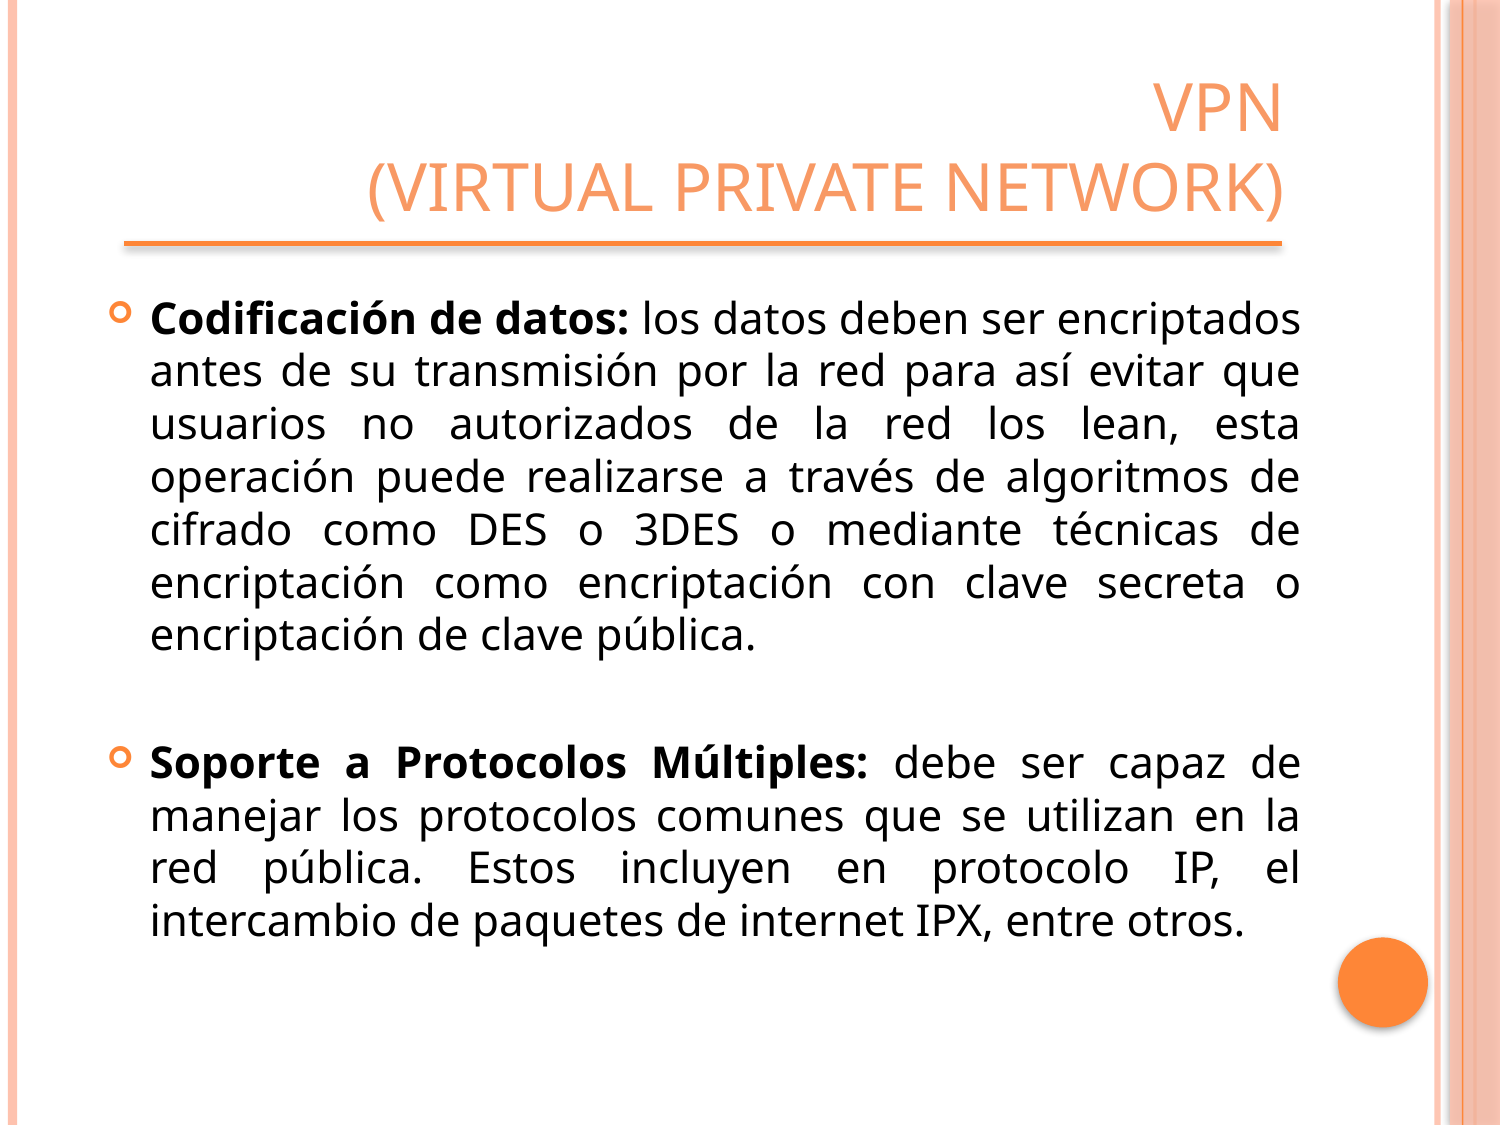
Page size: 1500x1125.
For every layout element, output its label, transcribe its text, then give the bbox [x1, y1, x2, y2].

list Codificación de datos: los datos deben ser encriptados antes de su transmisión por la red para así evitar que usuarios no autorizados de la red los lean, esta operación puede realizarse a través de algoritmos de cifrado como DES o 3DES o mediante técnicas de encriptación como encriptación con clave secreta o encriptación de clave pública. Soporte a Protocolos Múltiples: debe ser capaz de manejar los protocolos comunes que se utilizan en la red pública. Estos incluyen en protocolo IP, el intercambio de paquetes de internet IPX, entre otros. [92, 282, 1317, 1083]
title VPN (VIRTUAL PRIVATE NETWORK) [75, 45, 1300, 233]
